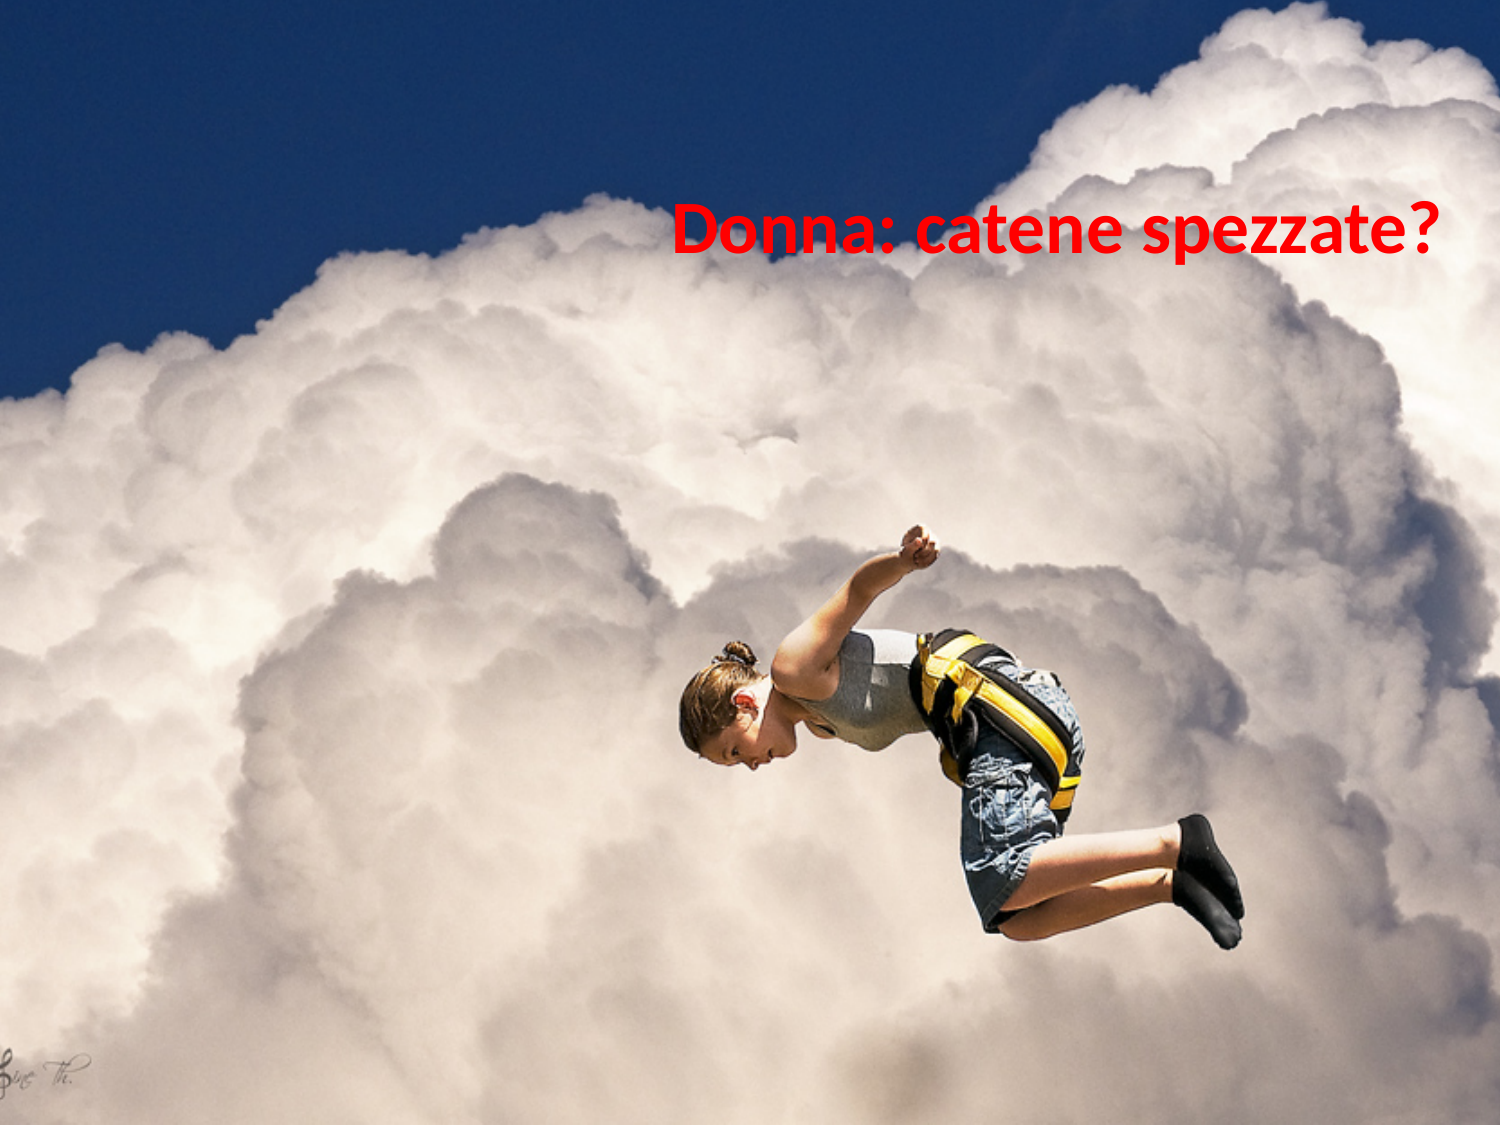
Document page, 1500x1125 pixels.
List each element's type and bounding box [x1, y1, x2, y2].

list [0, 0, 1500, 1125]
